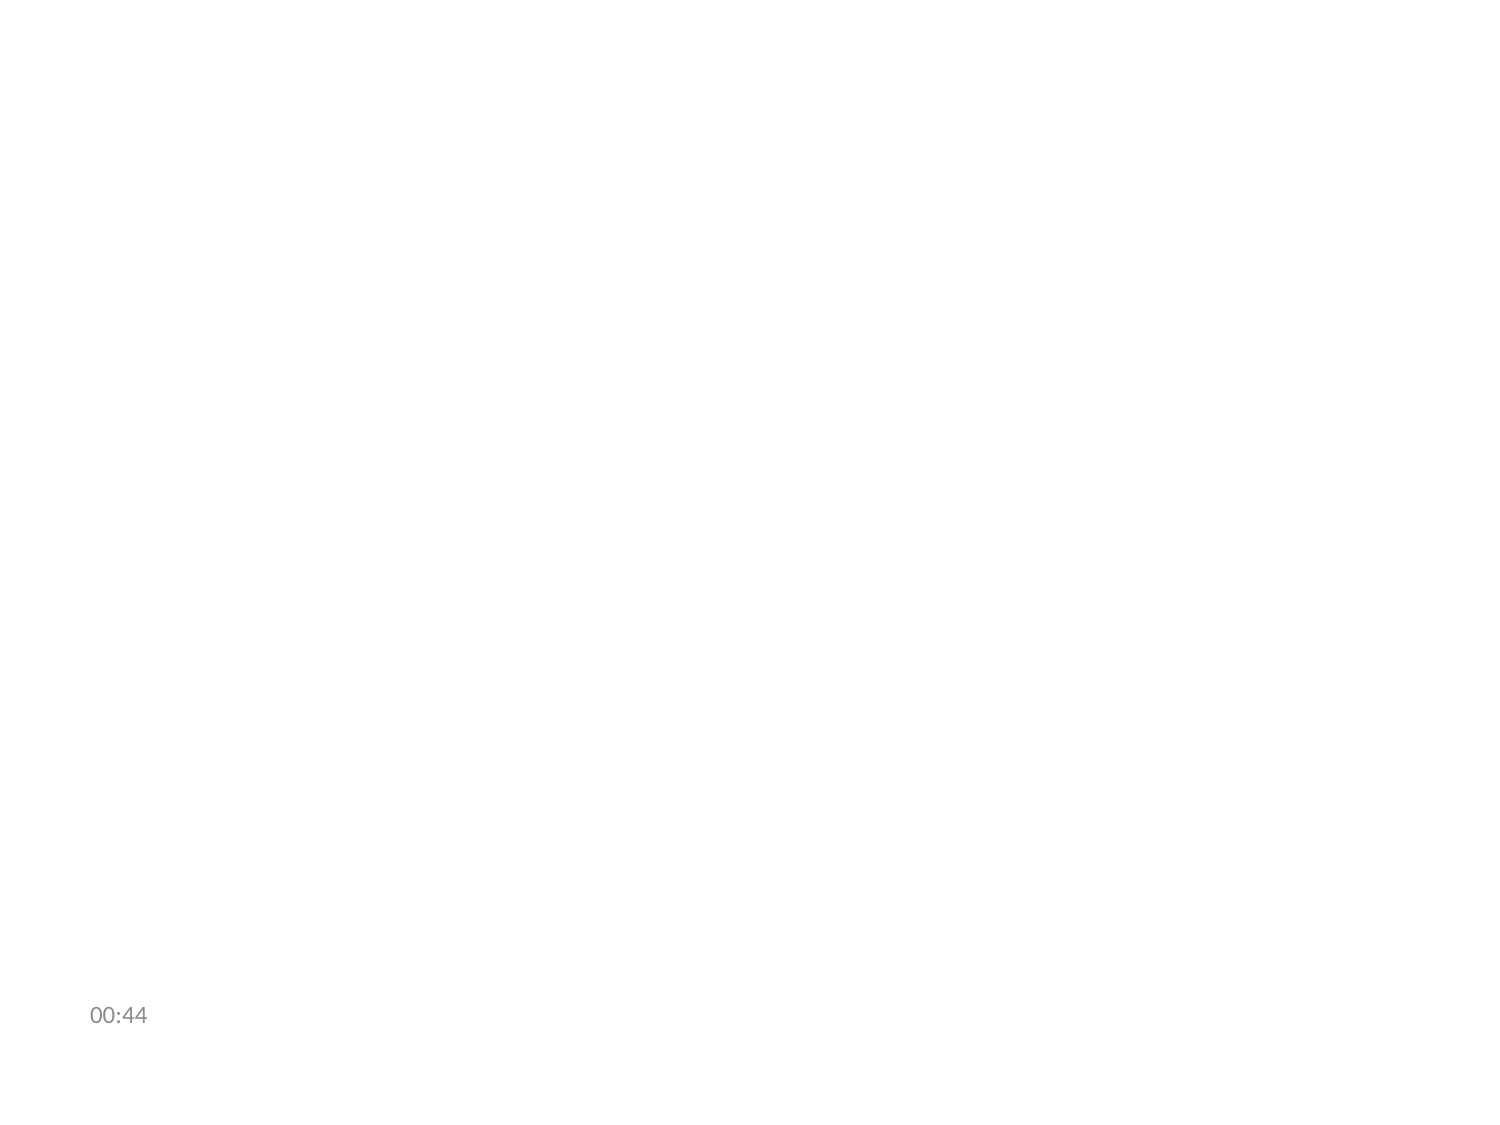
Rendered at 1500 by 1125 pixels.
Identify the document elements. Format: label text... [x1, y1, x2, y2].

text_box 15:35 [75, 983, 425, 1044]
